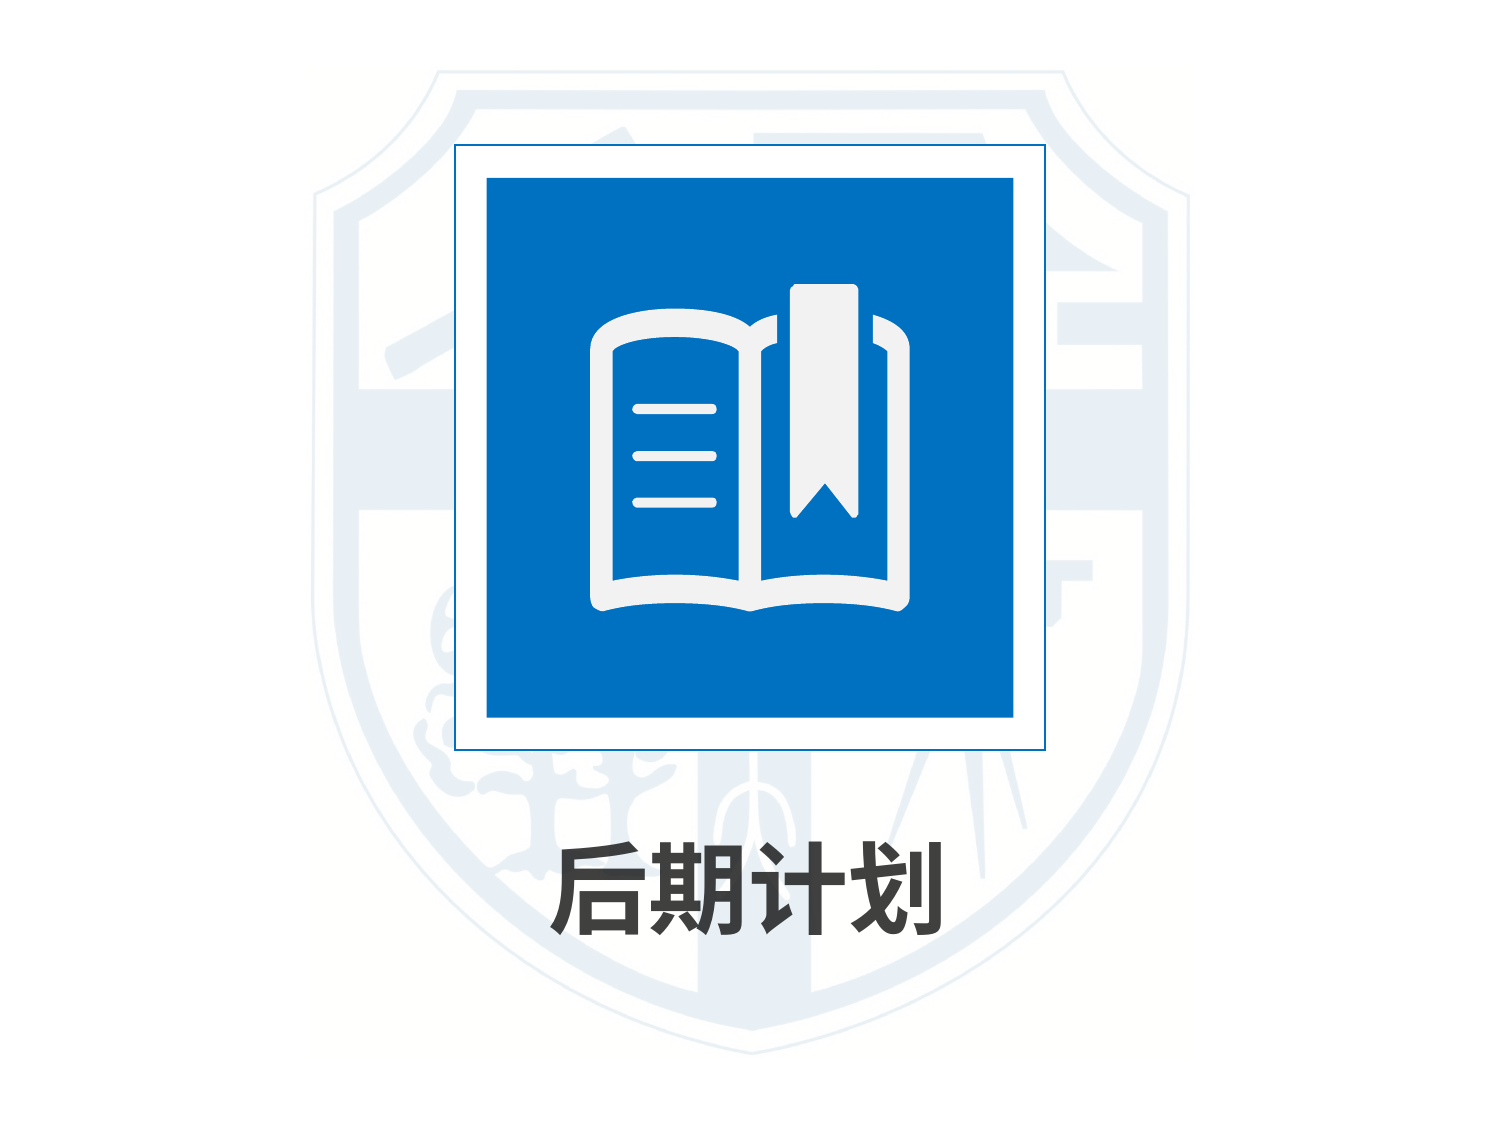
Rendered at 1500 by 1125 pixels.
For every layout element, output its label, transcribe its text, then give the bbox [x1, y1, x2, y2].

text_box 后期计划 [533, 819, 965, 955]
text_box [454, 145, 1046, 751]
